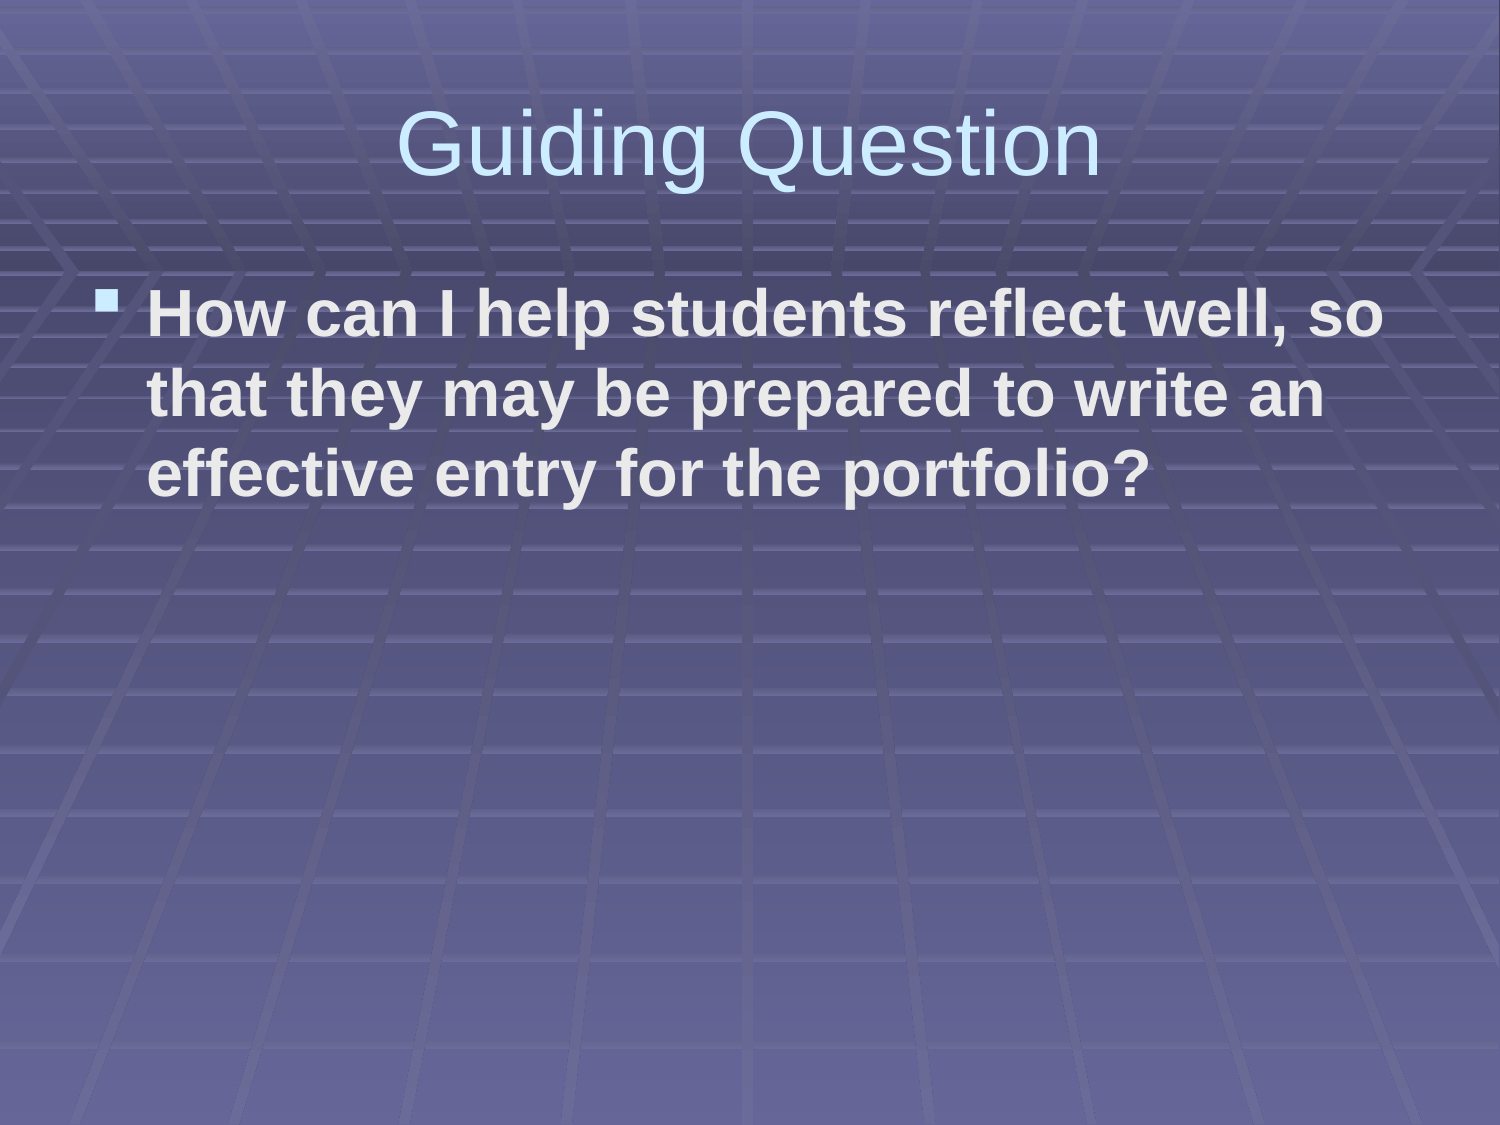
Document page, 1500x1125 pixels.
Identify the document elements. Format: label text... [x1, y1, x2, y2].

list How can I help students reflect well, so that they may be prepared to write an effective entry for the portfolio? [74, 261, 1425, 1001]
title Guiding Question [74, 44, 1425, 233]
